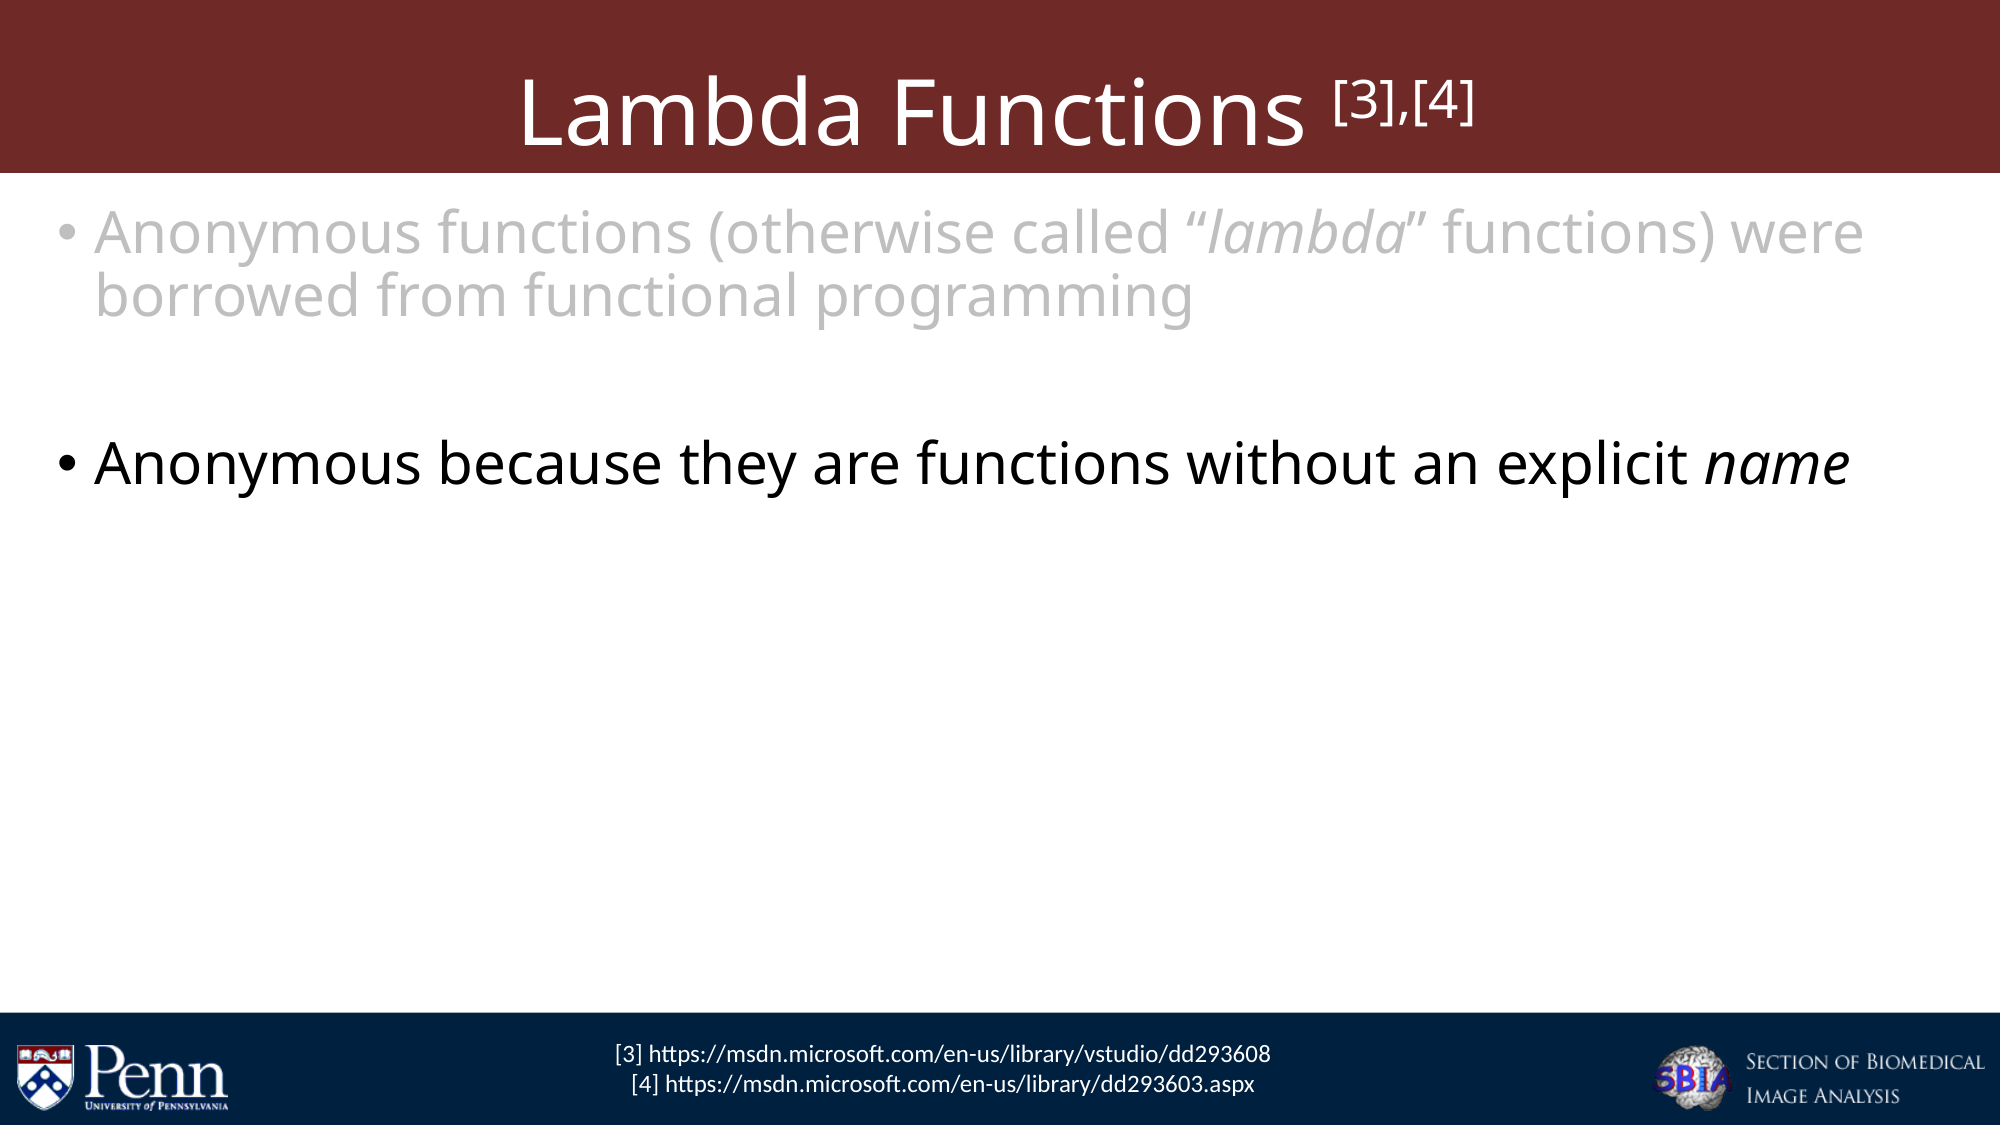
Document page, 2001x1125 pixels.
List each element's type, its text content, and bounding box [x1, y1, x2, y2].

footer [3] https://msdn.microsoft.com/en-us/library/vstudio/dd293608 [4] https://msdn.microsoft.com/en-us/library/dd293603.aspx [500, 1037, 1388, 1098]
title Lambda Functions [3],[4] [42, 0, 1952, 173]
list Anonymous functions (otherwise called “lambda” functions) were borrowed from functional programming Anonymous because they are functions without an explicit name [42, 195, 1952, 1009]
picture [1652, 1044, 1985, 1112]
picture [17, 1045, 228, 1111]
